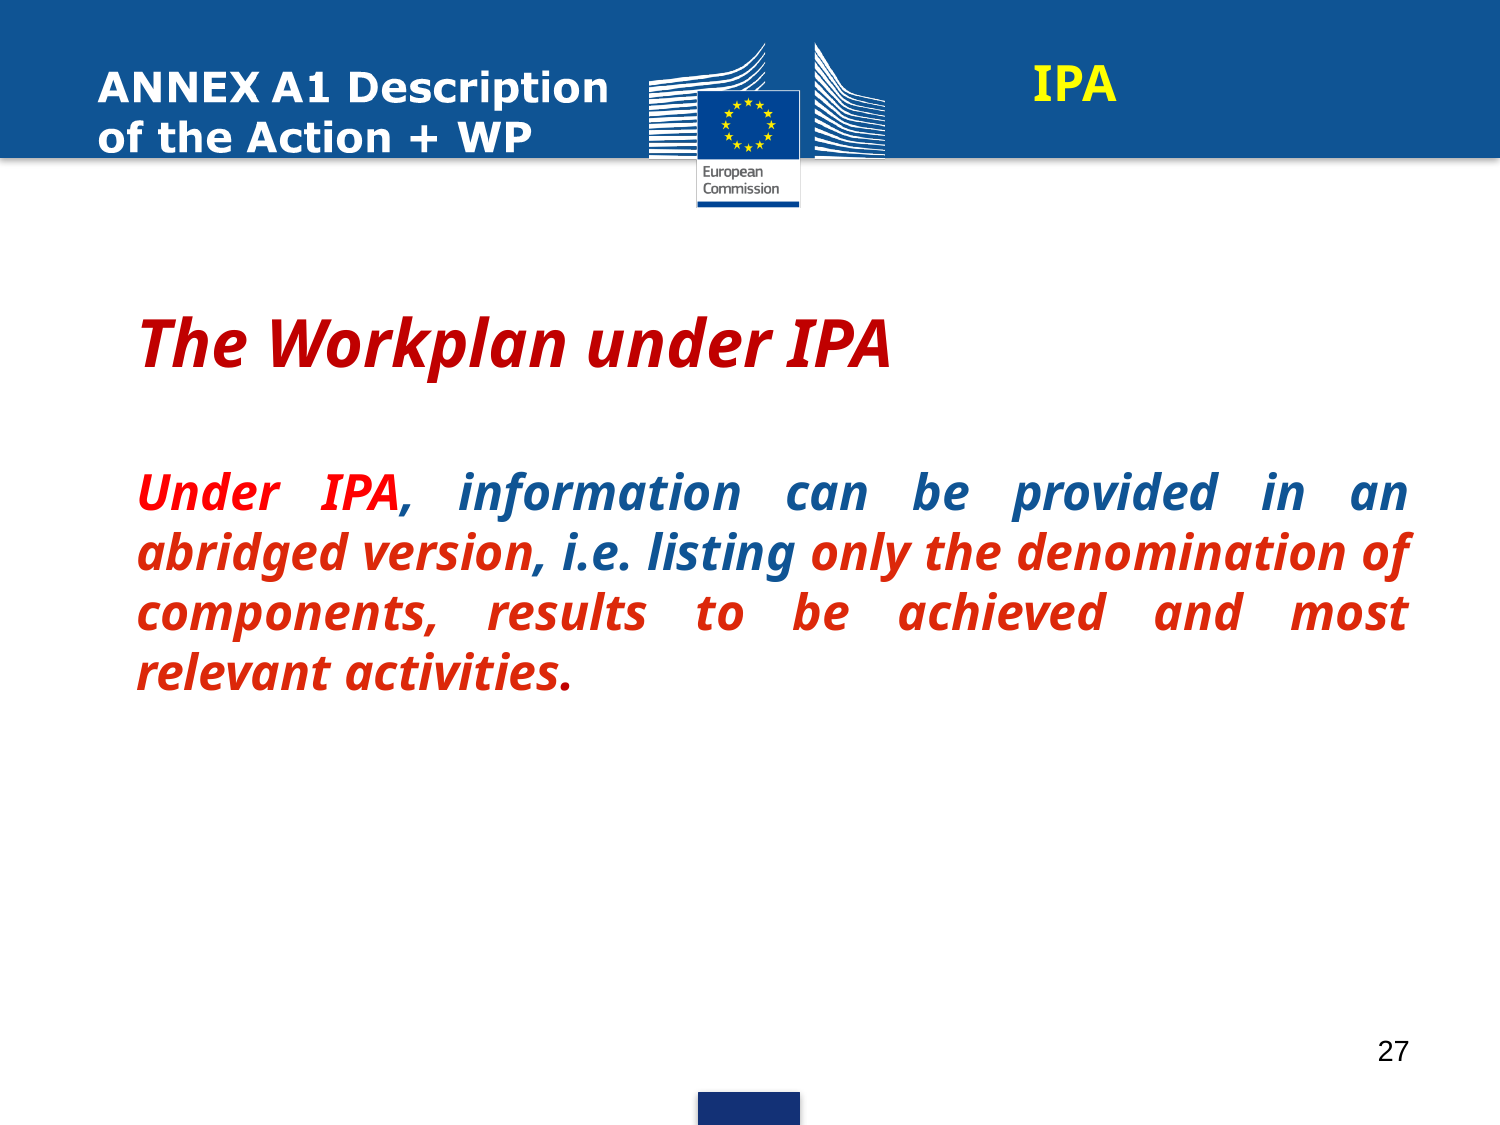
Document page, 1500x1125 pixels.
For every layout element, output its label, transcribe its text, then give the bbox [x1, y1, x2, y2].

text_box IPA [962, 43, 1475, 132]
picture [24, 42, 885, 208]
slide_number 27 [1074, 1024, 1425, 1103]
list The Workplan under IPA Under IPA, information can be provided in an abridged version, i.e. listing only the denomination of components, results to be achieved and most relevant activities. [64, 219, 1425, 988]
